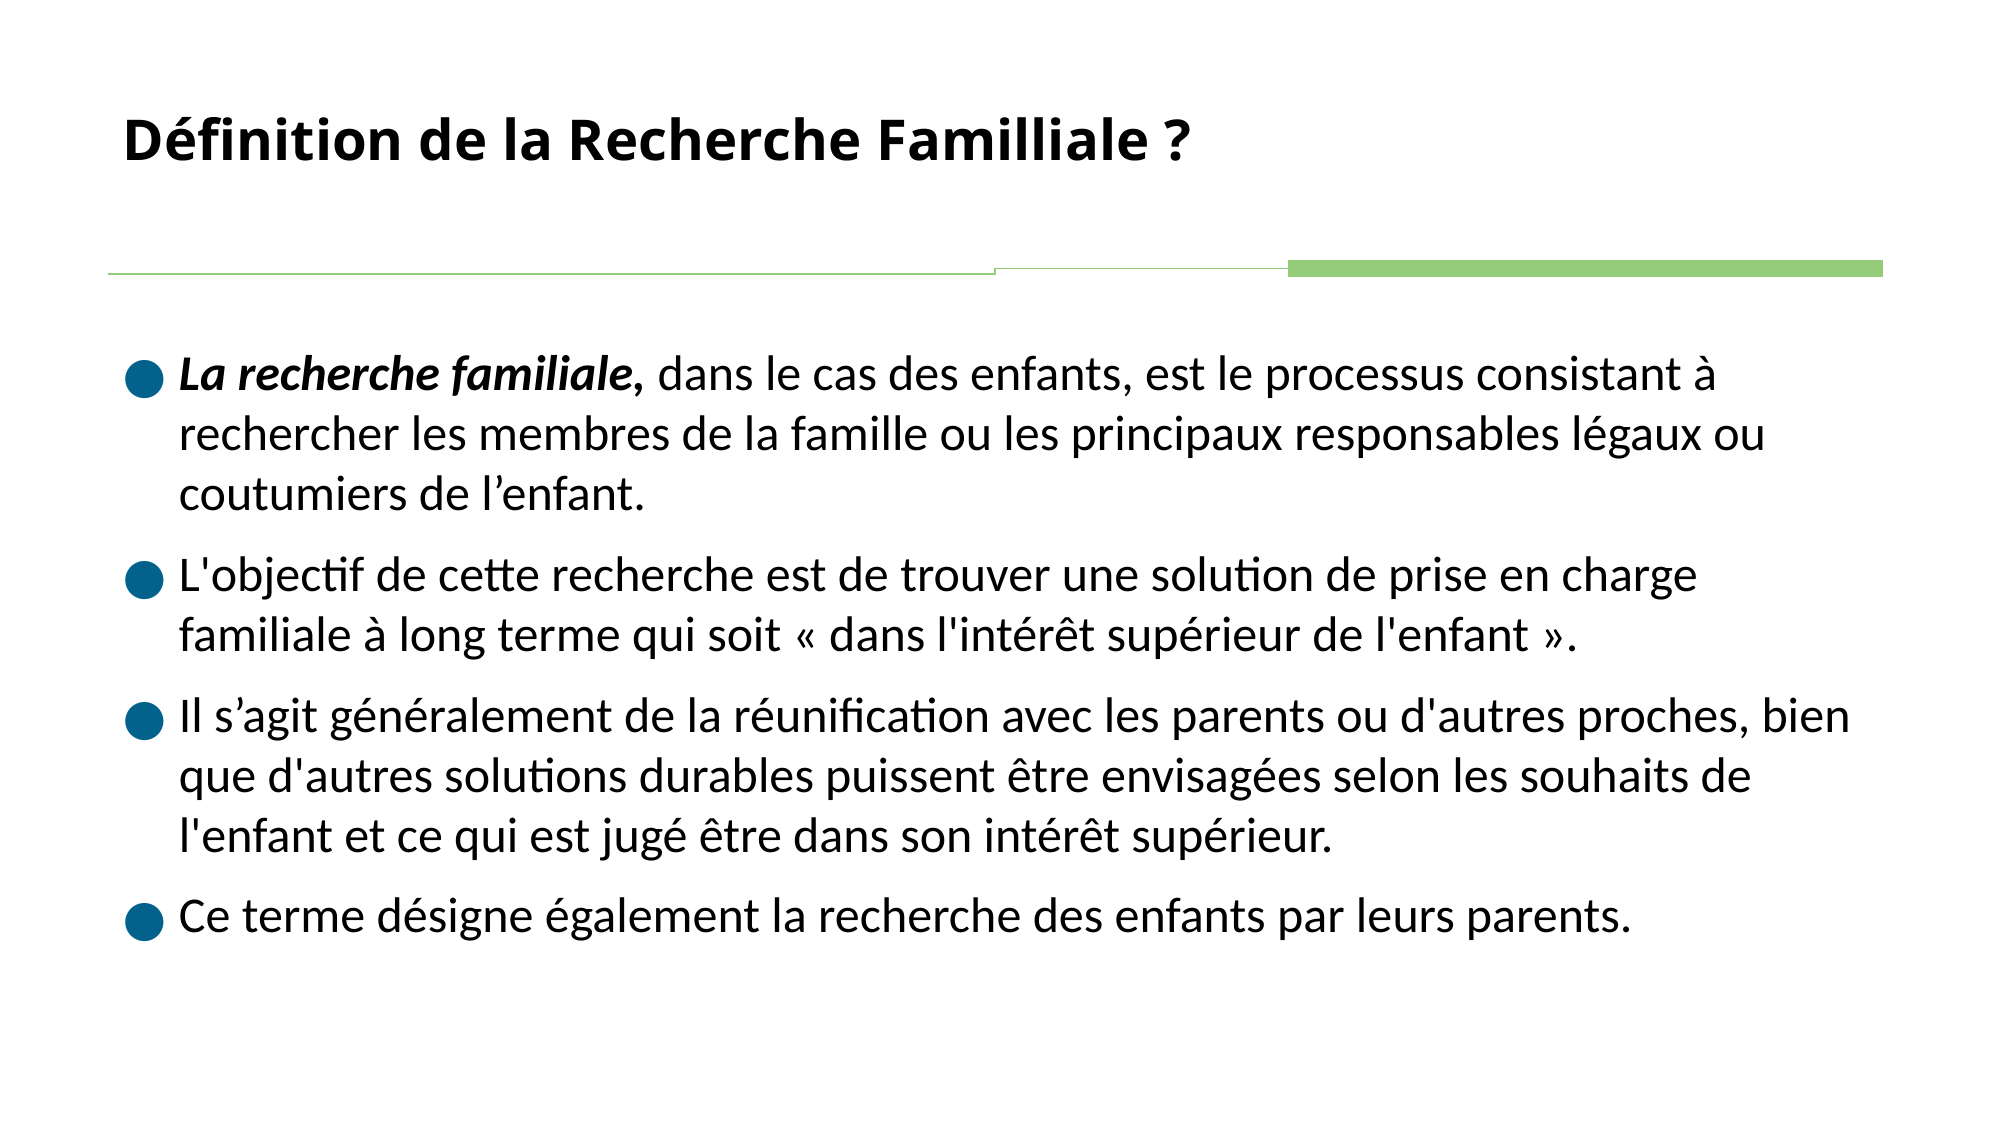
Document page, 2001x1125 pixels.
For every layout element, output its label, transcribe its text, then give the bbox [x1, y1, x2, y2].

list La recherche familiale, dans le cas des enfants, est le processus consistant à rechercher les membres de la famille ou les principaux responsables légaux ou coutumiers de l’enfant. L'objectif de cette recherche est de trouver une solution de prise en charge familiale à long terme qui soit « dans l'intérêt supérieur de l'enfant ». Il s’agit généralement de la réunification avec les parents ou d'autres proches, bien que d'autres solutions durables puissent être envisagées selon les souhaits de l'enfant et ce qui est jugé être dans son intérêt supérieur. Ce terme désigne également la recherche des enfants par leurs parents. [107, 332, 1883, 1066]
title Définition de la Recherche Familliale ? [107, 59, 1833, 260]
